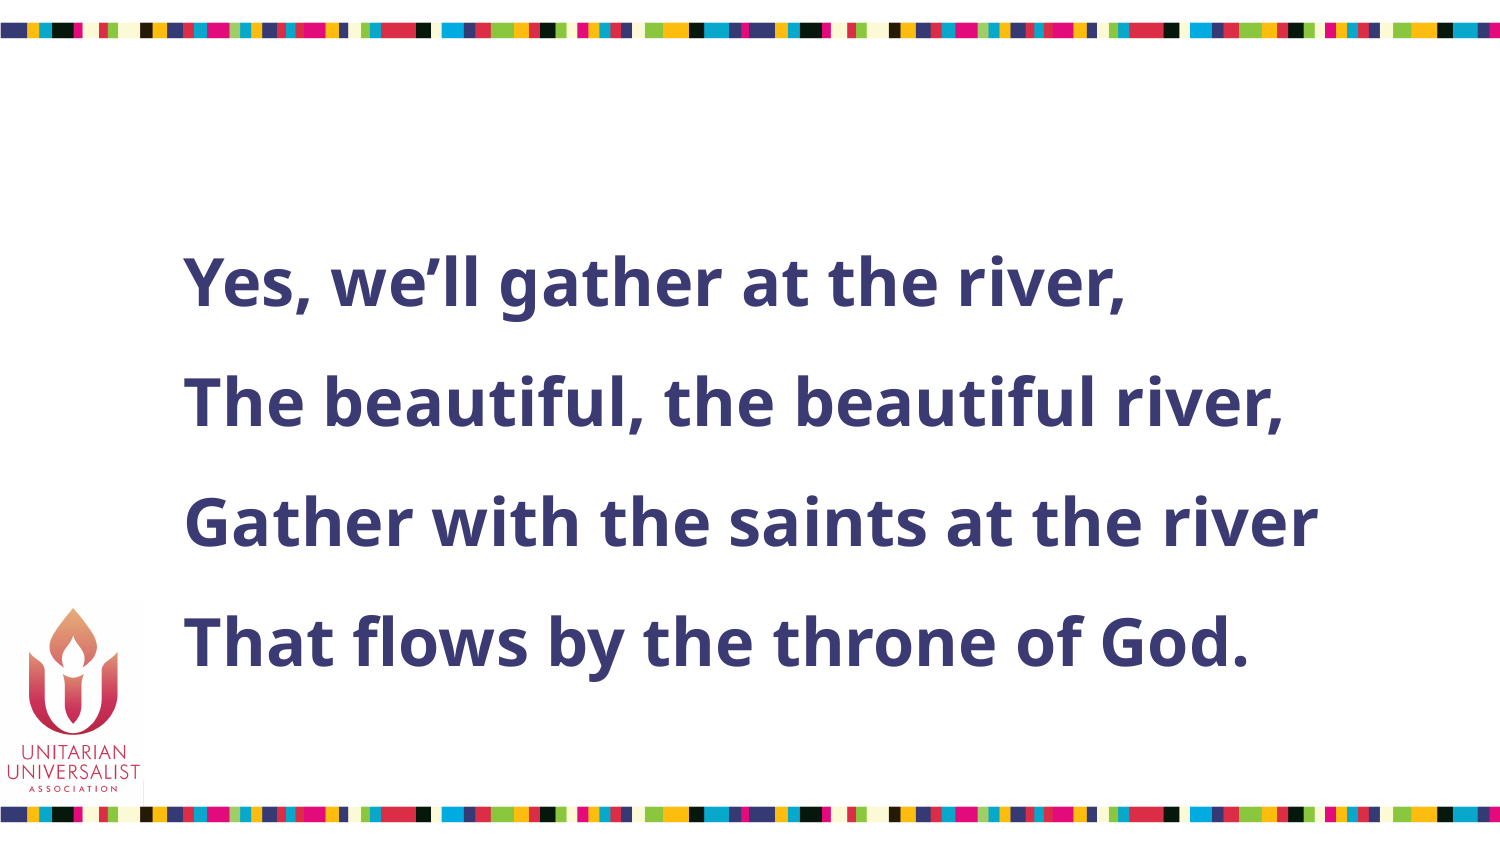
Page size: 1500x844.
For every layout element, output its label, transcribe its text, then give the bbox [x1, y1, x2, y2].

text_box Yes, we’ll gather at the river, The beautiful, the beautiful river, Gather with the saints at the river That flows by the throne of God. [168, 184, 1421, 695]
picture [0, 22, 1500, 40]
picture [0, 600, 1500, 824]
